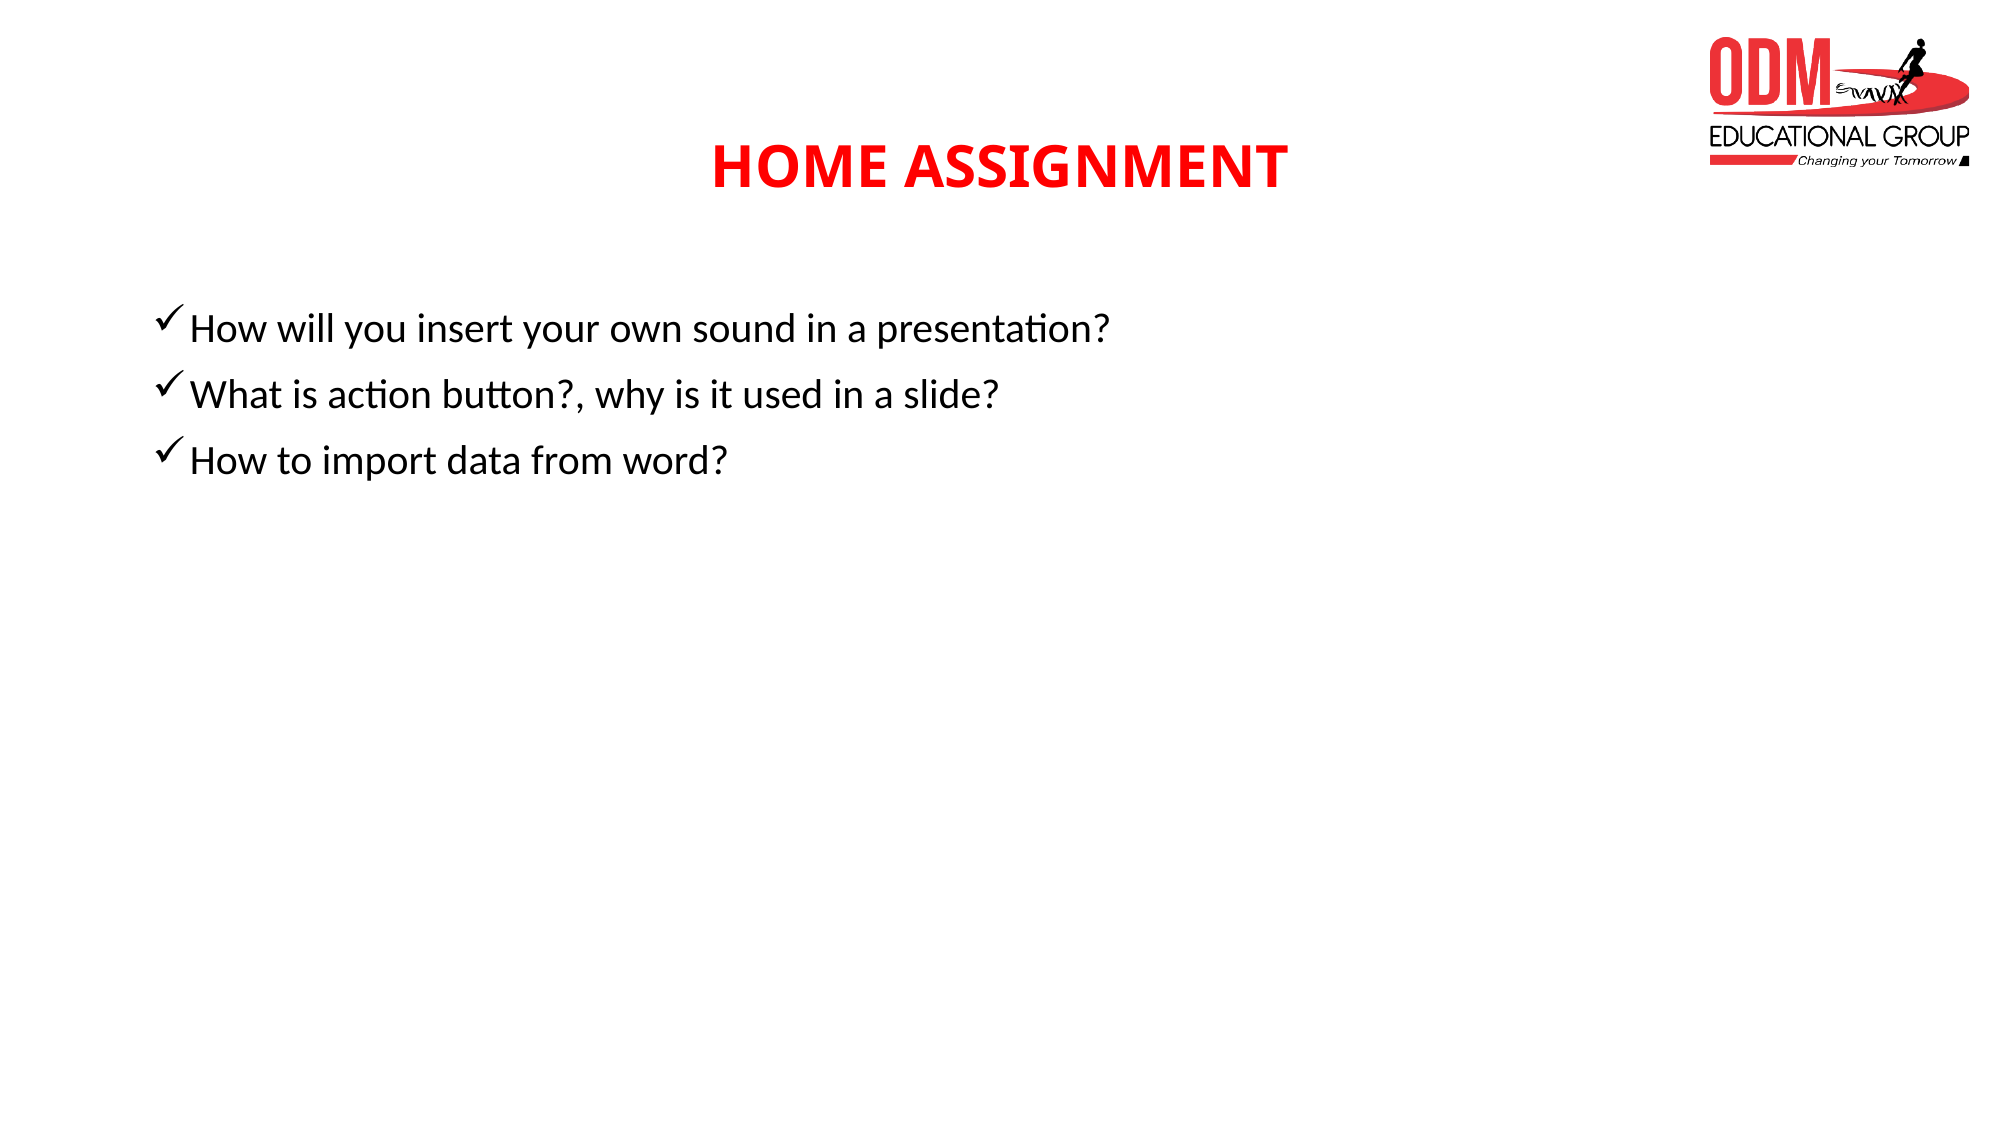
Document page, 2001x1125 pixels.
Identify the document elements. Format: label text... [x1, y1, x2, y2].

title HOME ASSIGNMENT [137, 59, 1863, 278]
list How will you insert your own sound in a presentation? What is action button?, why is it used in a slide? How to import data from word? [137, 299, 1863, 1014]
text_box [1710, 37, 1970, 167]
